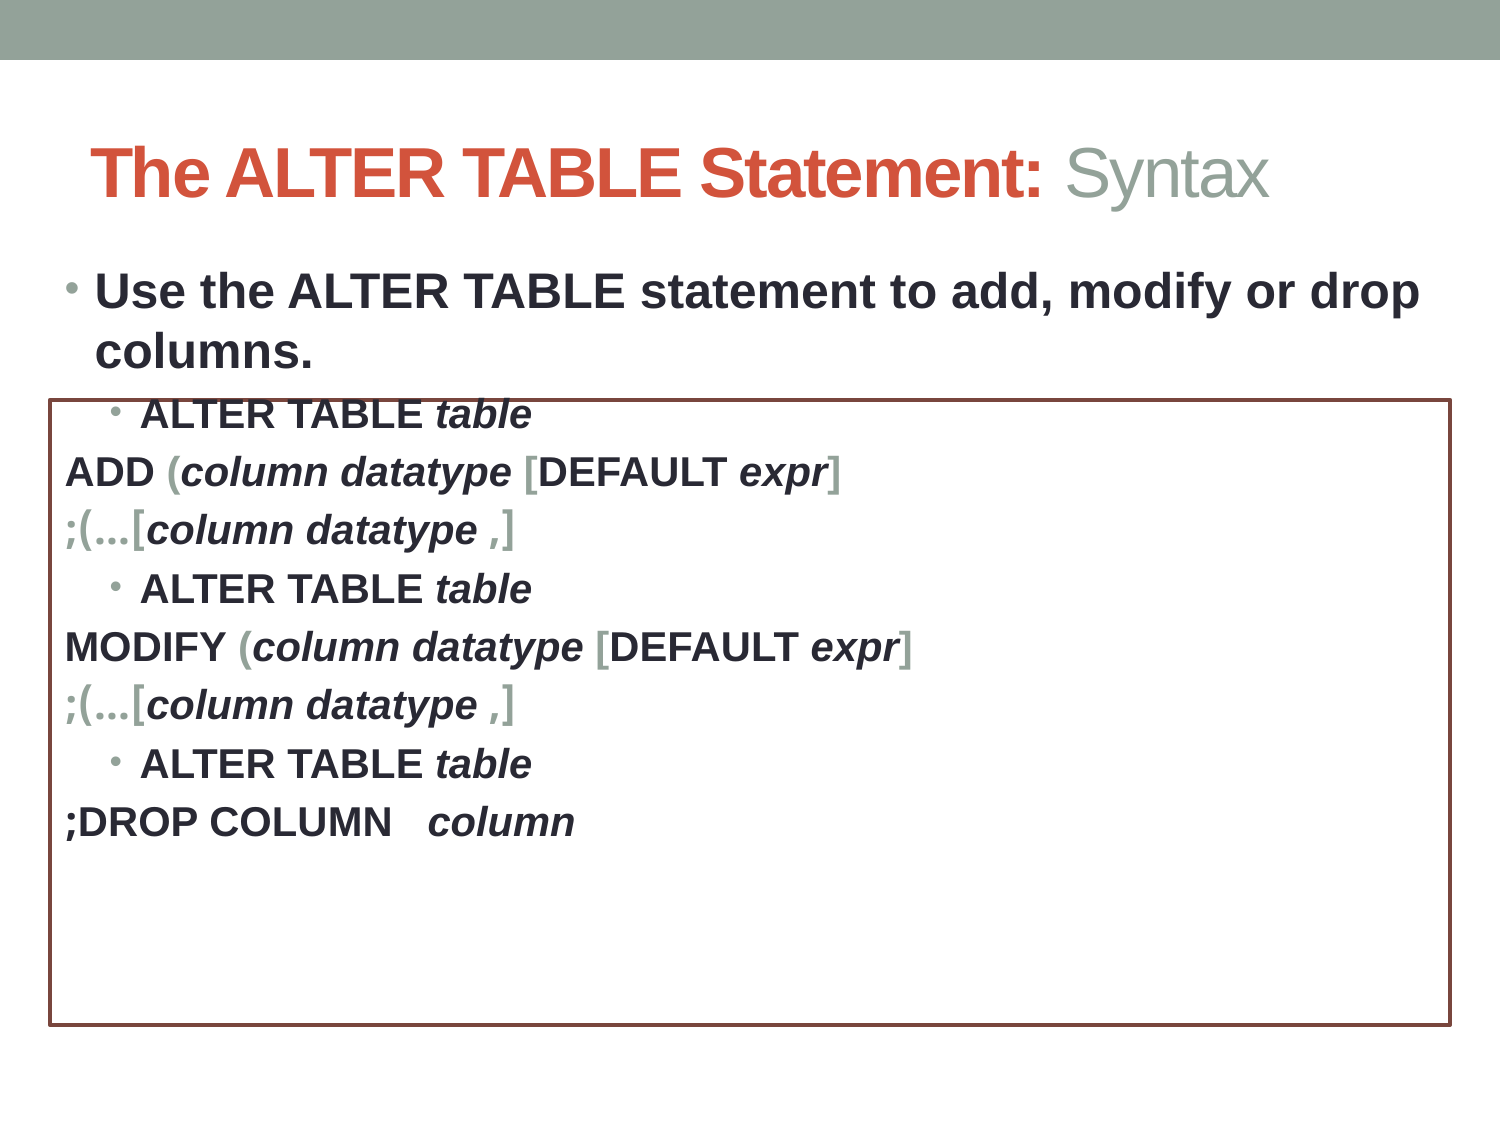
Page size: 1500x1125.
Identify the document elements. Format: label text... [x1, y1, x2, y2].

text_box [48, 398, 1452, 1027]
list Use the ALTER TABLE statement to add, modify or drop columns. ALTER TABLE table ADD (column datatype [DEFAULT expr] [, column datatype]...); ALTER TABLE table MODIFY (column datatype [DEFAULT expr] [, column datatype]...); ALTER TABLE table DROP COLUMN column; [49, 250, 1445, 1001]
title The ALTER TABLE Statement: Syntax [75, 87, 1425, 250]
